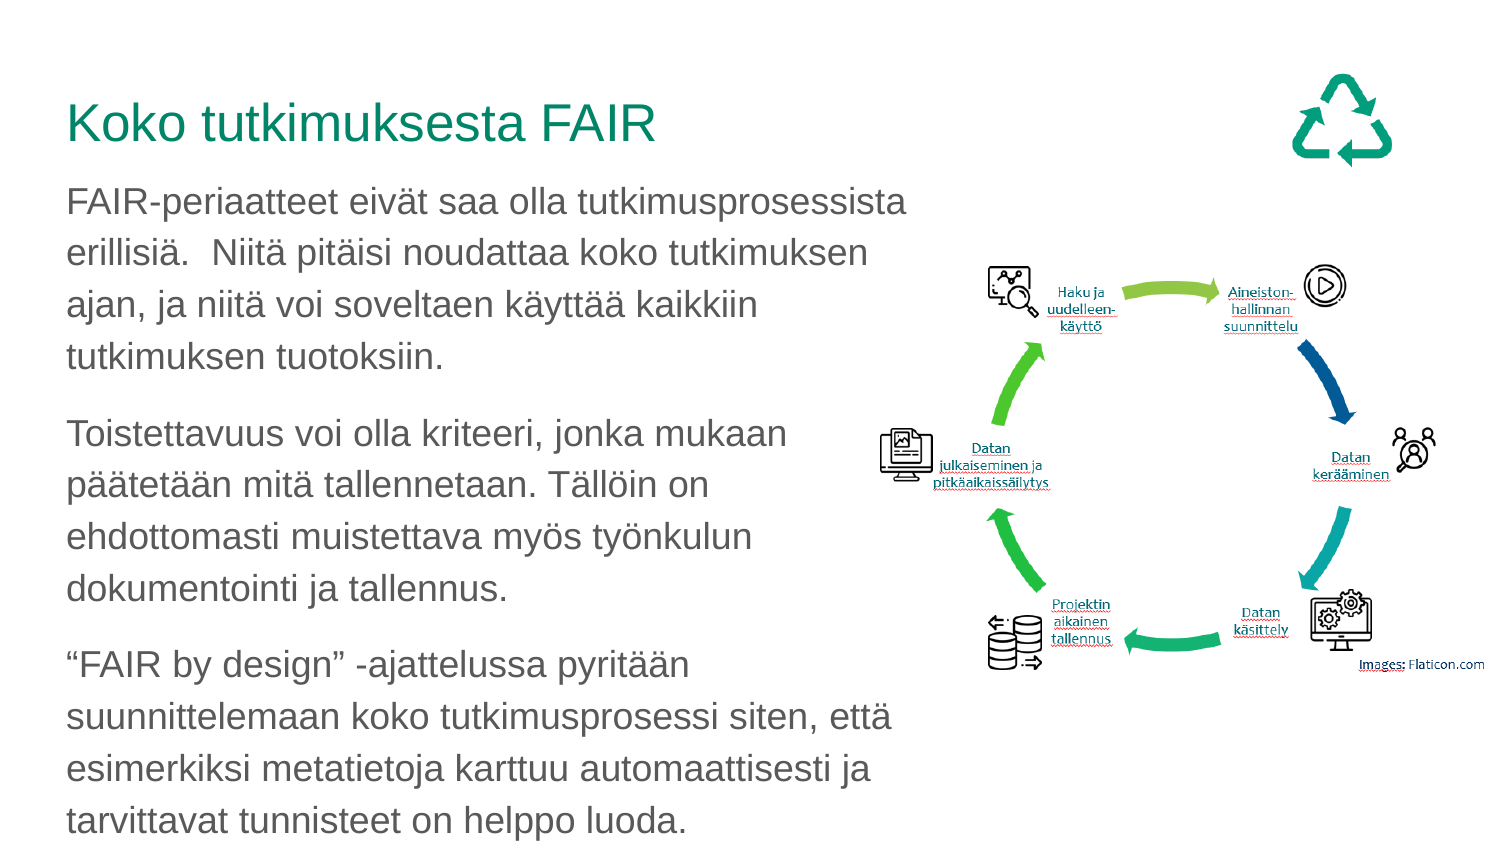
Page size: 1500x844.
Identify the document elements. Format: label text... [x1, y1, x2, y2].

title Koko tutkimuksesta FAIR [51, 72, 853, 154]
picture [1283, 65, 1401, 175]
picture [872, 251, 1492, 678]
list FAIR-periaatteet eivät saa olla tutkimusprosessista erillisiä. Niitä pitäisi noudattaa koko tutkimuksen ajan, ja niitä voi soveltaen käyttää kaikkiin tutkimuksen tuotoksiin. Toistettavuus voi olla kriteeri, jonka mukaan päätetään mitä tallennetaan. Tällöin on ehdottomasti muistettava myös työnkulun dokumentointi ja tallennus. “FAIR by design” -ajattelussa pyritään suunnittelemaan koko tutkimusprosessi siten, että esimerkiksi metatietoja karttuu automaattisesti ja tarvittavat tunnisteet on helppo luoda. [51, 154, 928, 707]
